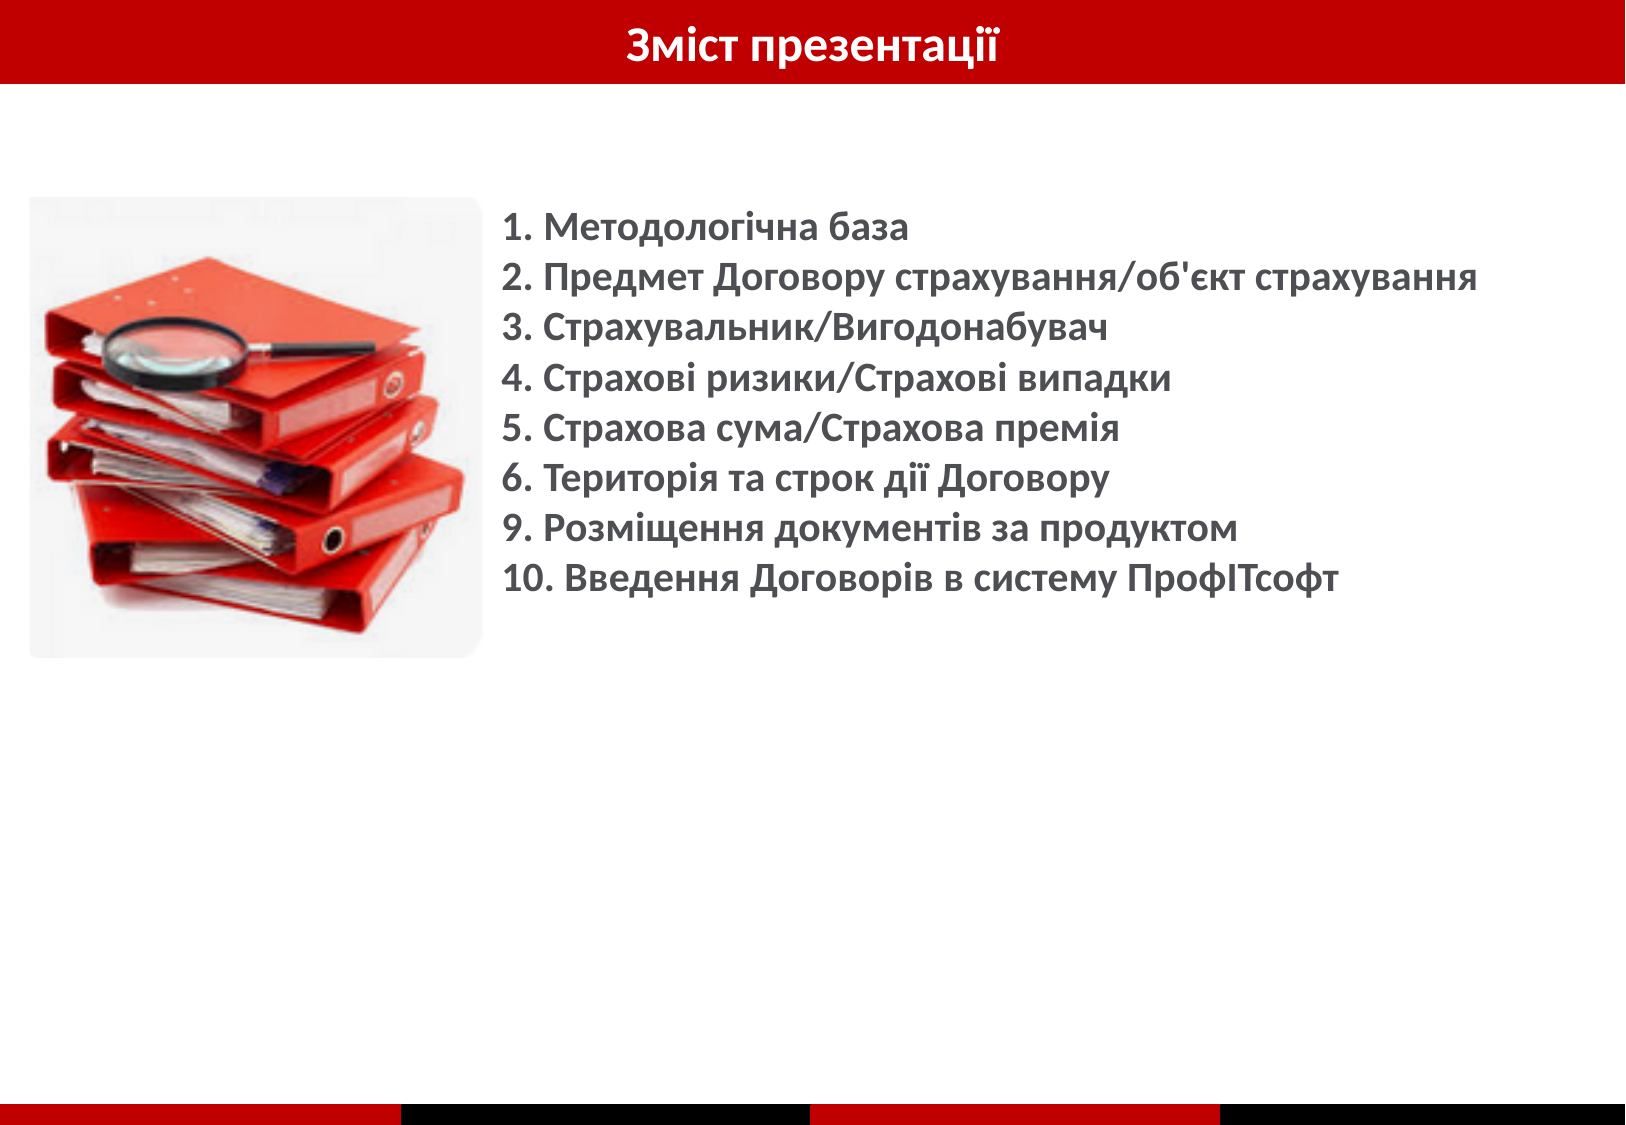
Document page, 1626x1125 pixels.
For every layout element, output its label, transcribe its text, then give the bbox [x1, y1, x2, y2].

text_box 1. Методологічна база 2. Предмет Договору страхування/об'єкт страхування 3. Страхувальник/Вигодонабувач 4. Страхові ризики/Страхові випадки 5. Страхова сума/Страхова премія 6. Територія та строк дії Договору 9. Розміщення документів за продуктом 10. Введення Договорів в систему ПрофІТсофт [486, 191, 1548, 907]
text_box [401, 1104, 810, 1125]
text_box [810, 1104, 1220, 1125]
text_box Зміст презентації [0, 0, 1625, 84]
text_box [1220, 1104, 1625, 1125]
text_box [0, 1104, 401, 1125]
picture [29, 196, 490, 658]
